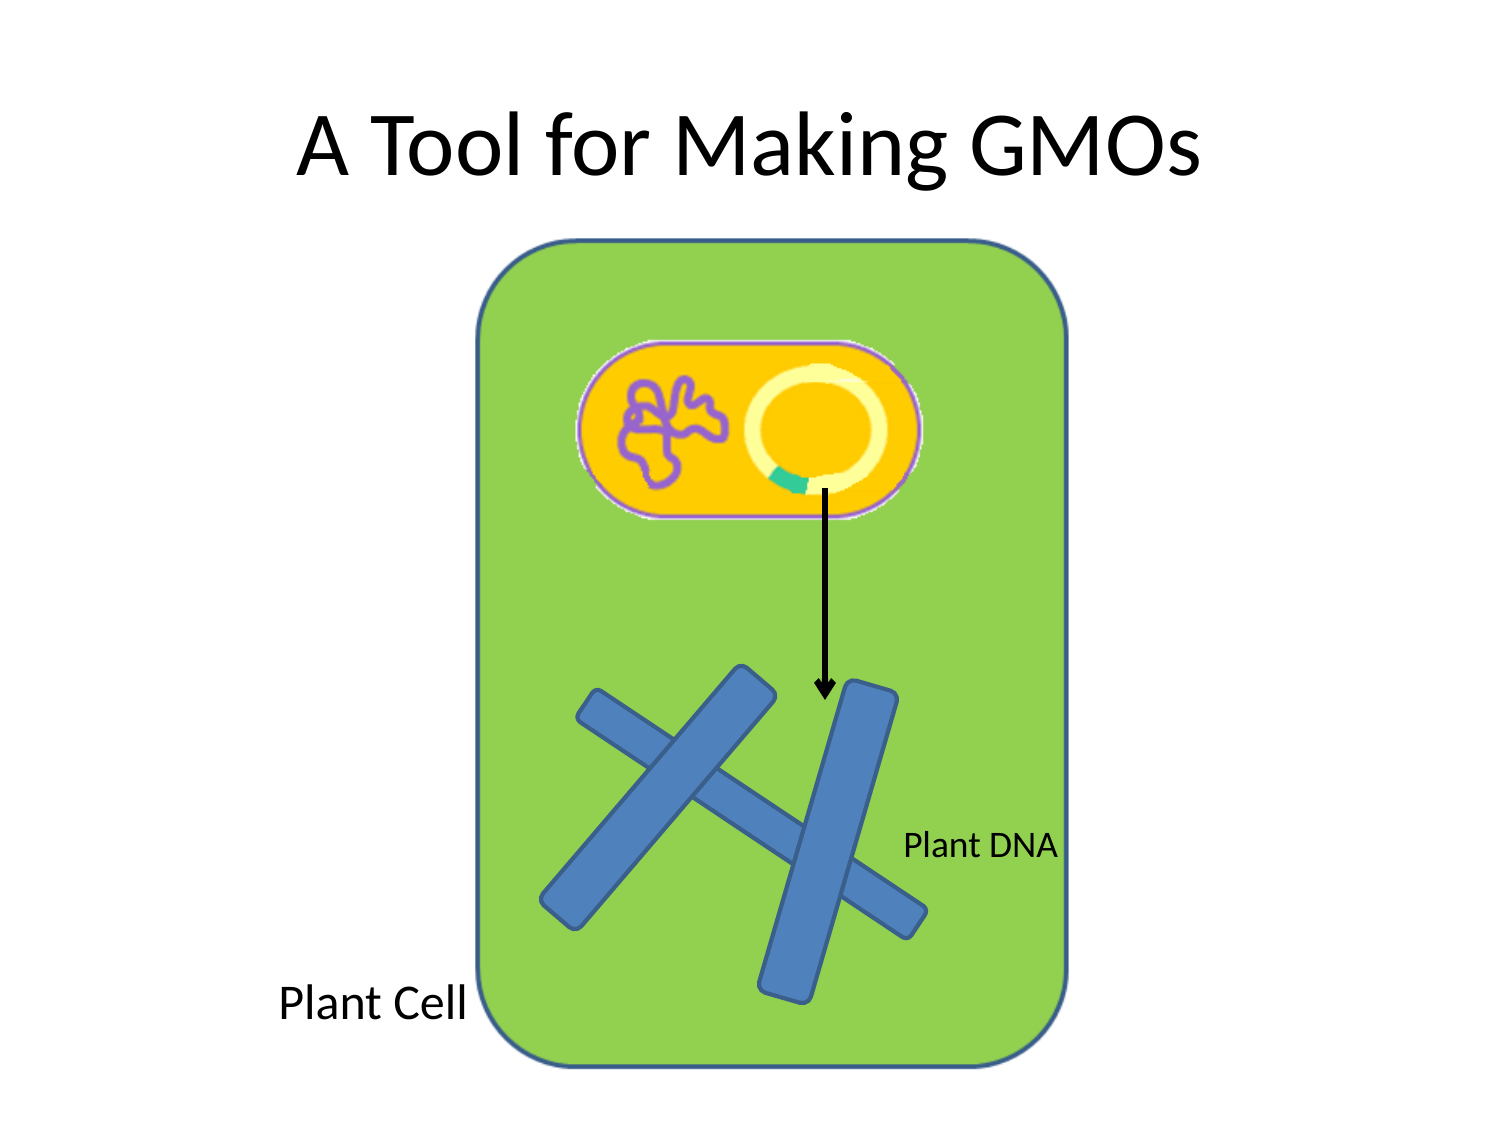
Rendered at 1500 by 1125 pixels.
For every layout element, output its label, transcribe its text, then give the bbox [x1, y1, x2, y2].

text_box Plant Cell [263, 962, 469, 1038]
picture [474, 237, 1083, 1099]
title A Tool for Making GMOs [75, 45, 1425, 233]
